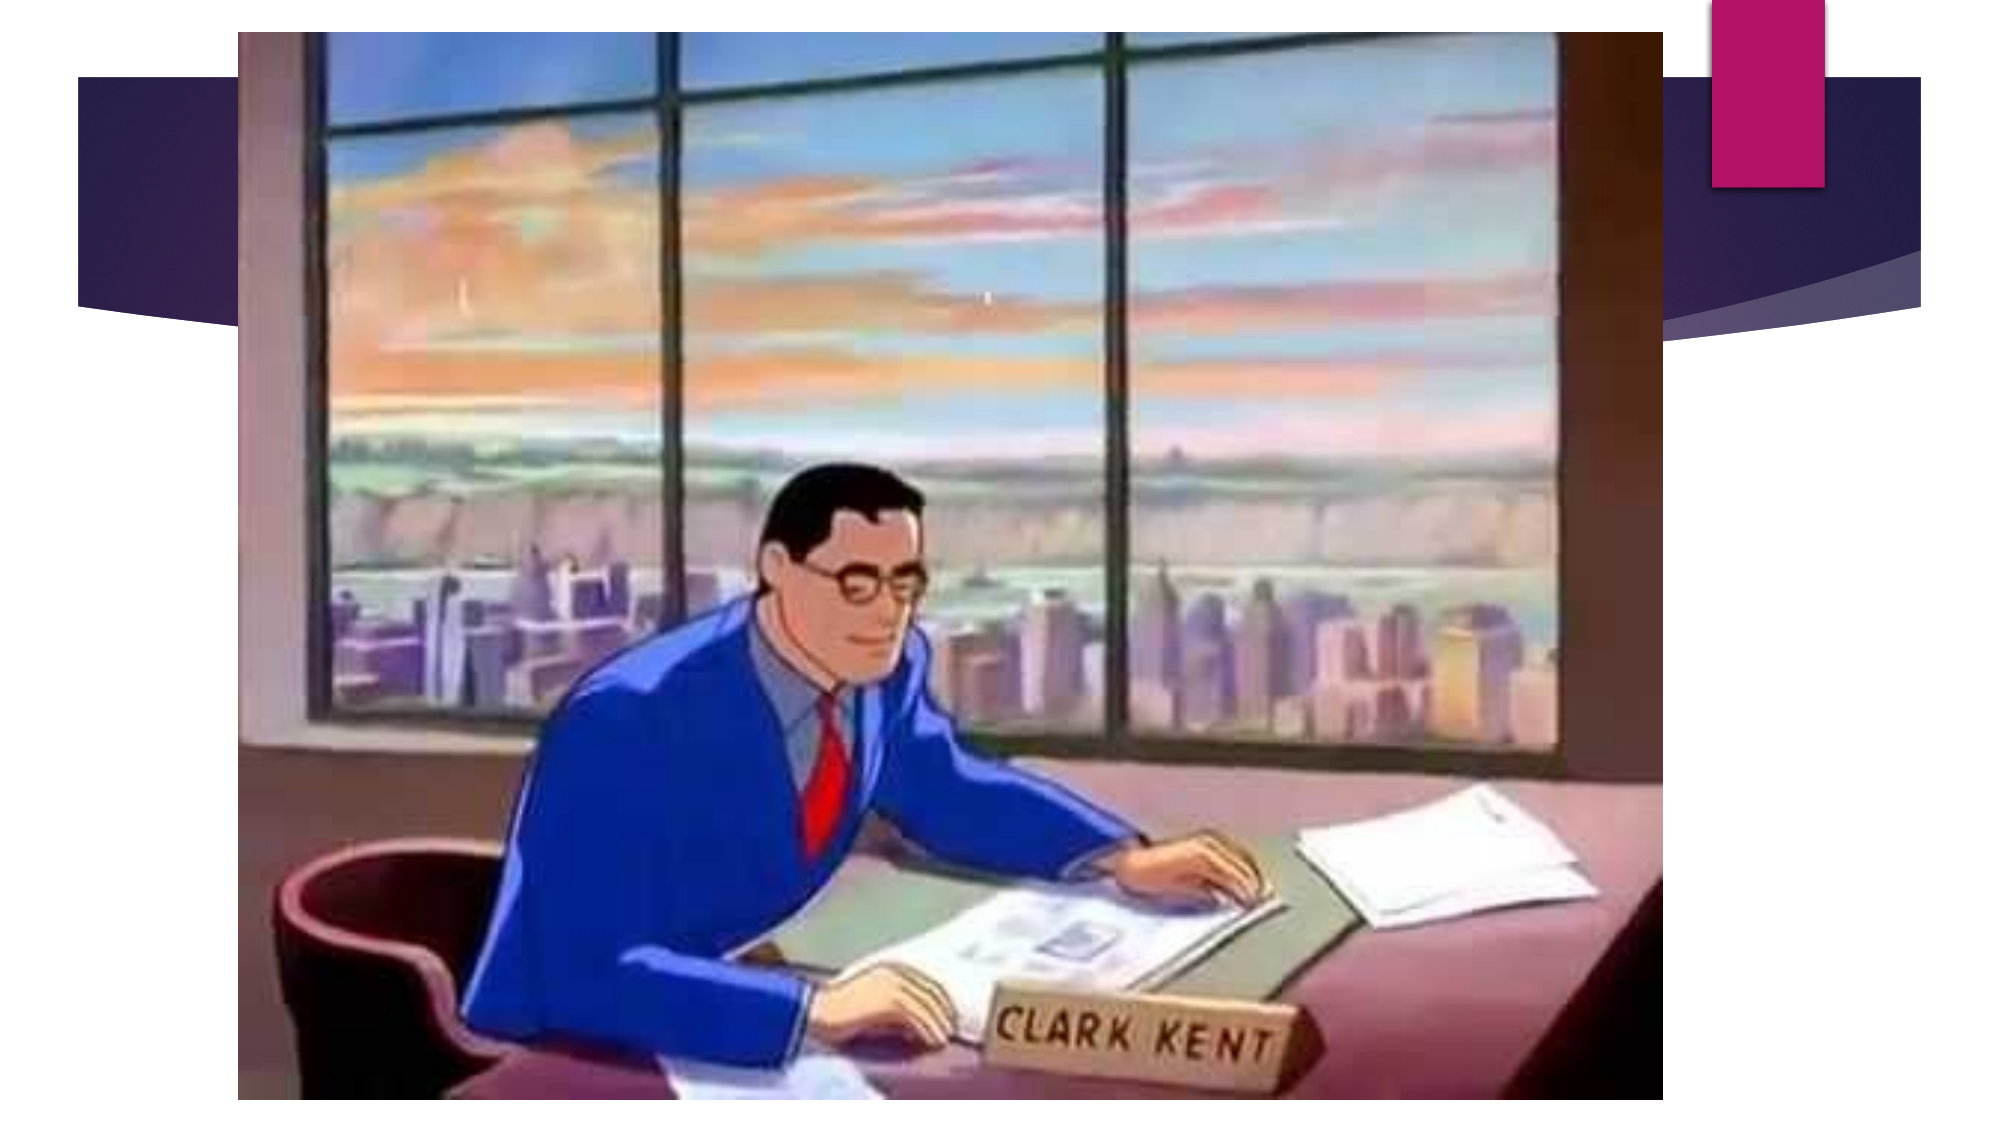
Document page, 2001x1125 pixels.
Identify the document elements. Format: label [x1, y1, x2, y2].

picture [237, 30, 1664, 1101]
